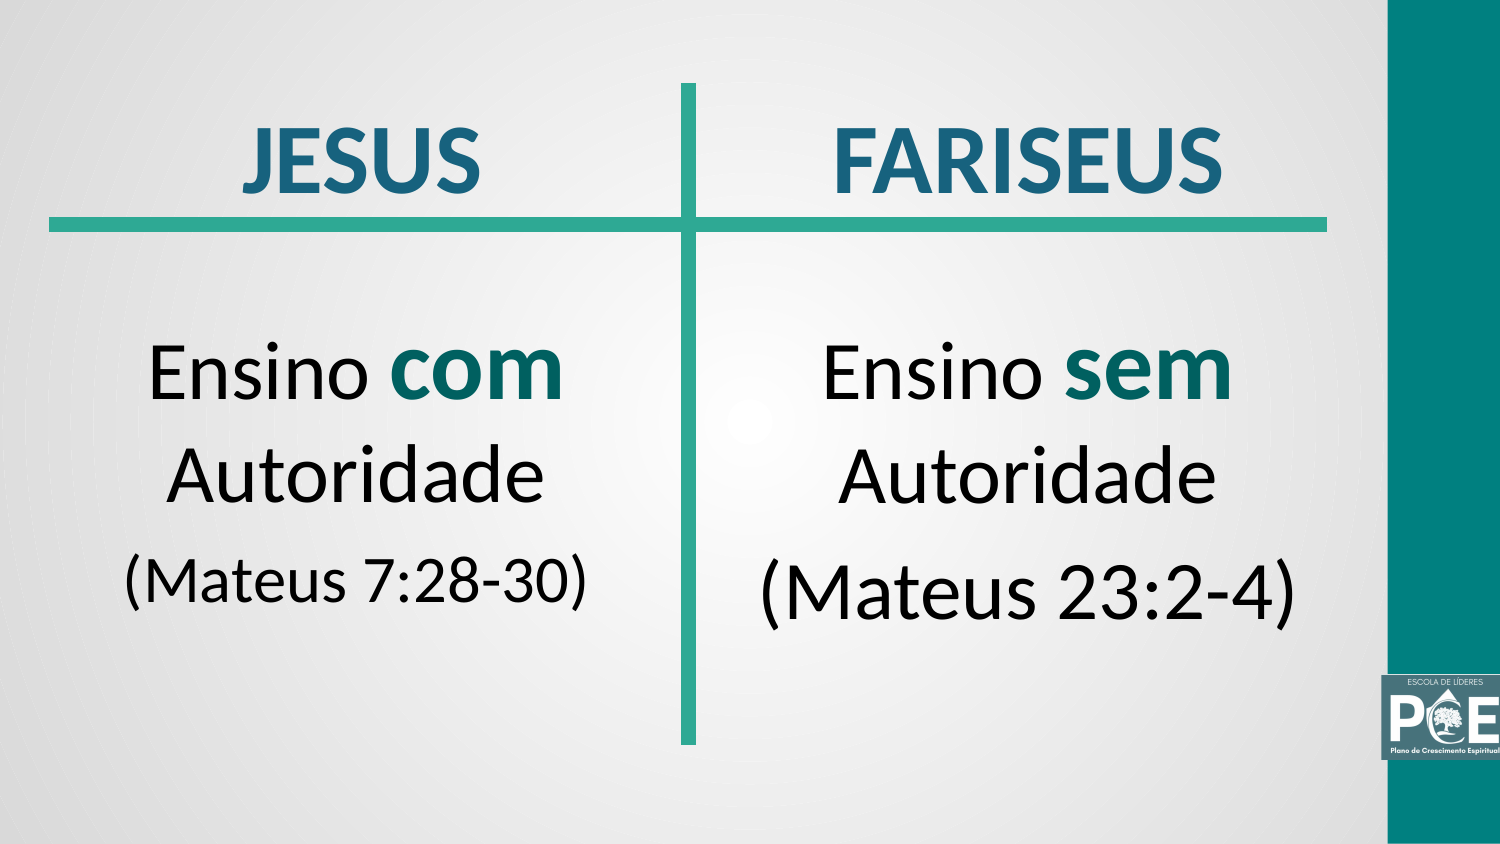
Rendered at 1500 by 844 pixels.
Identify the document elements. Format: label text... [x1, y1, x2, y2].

text_box Ensino sem Autoridade (Mateus 23:2-4) [736, 292, 1320, 644]
text_box JESUS [68, 86, 656, 221]
picture [1381, 674, 1500, 760]
text_box FARISEUS [711, 86, 1346, 221]
text_box Ensino com Autoridade (Mateus 7:28-30) [56, 292, 656, 624]
